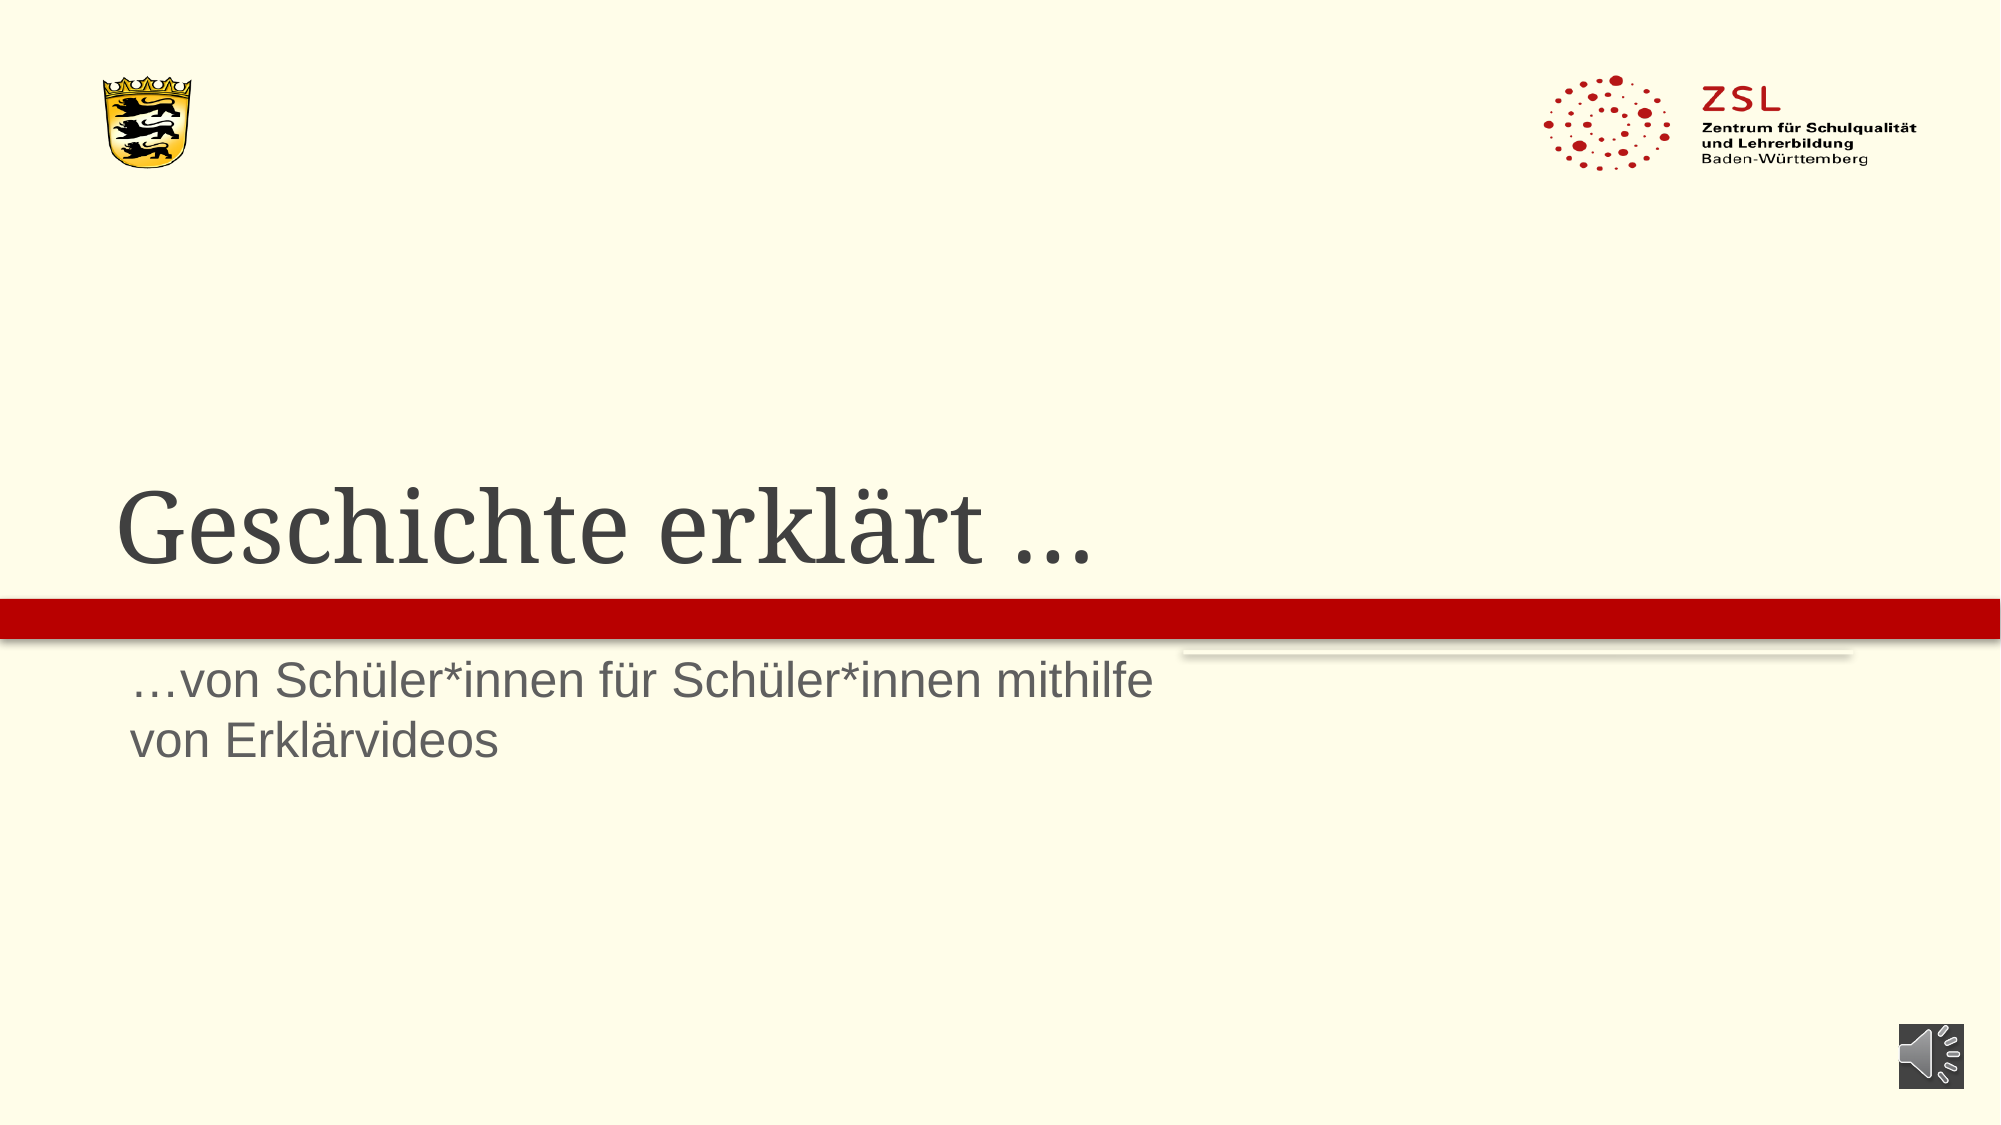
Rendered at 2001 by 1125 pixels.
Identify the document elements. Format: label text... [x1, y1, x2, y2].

title Geschichte erklärt … [99, 349, 1923, 591]
picture [99, 73, 196, 172]
subtitle …von Schüler*innen für Schüler*innen mithilfe von Erklärvideos [104, 639, 1184, 918]
picture [1542, 73, 1918, 172]
picture [1897, 1022, 1965, 1090]
